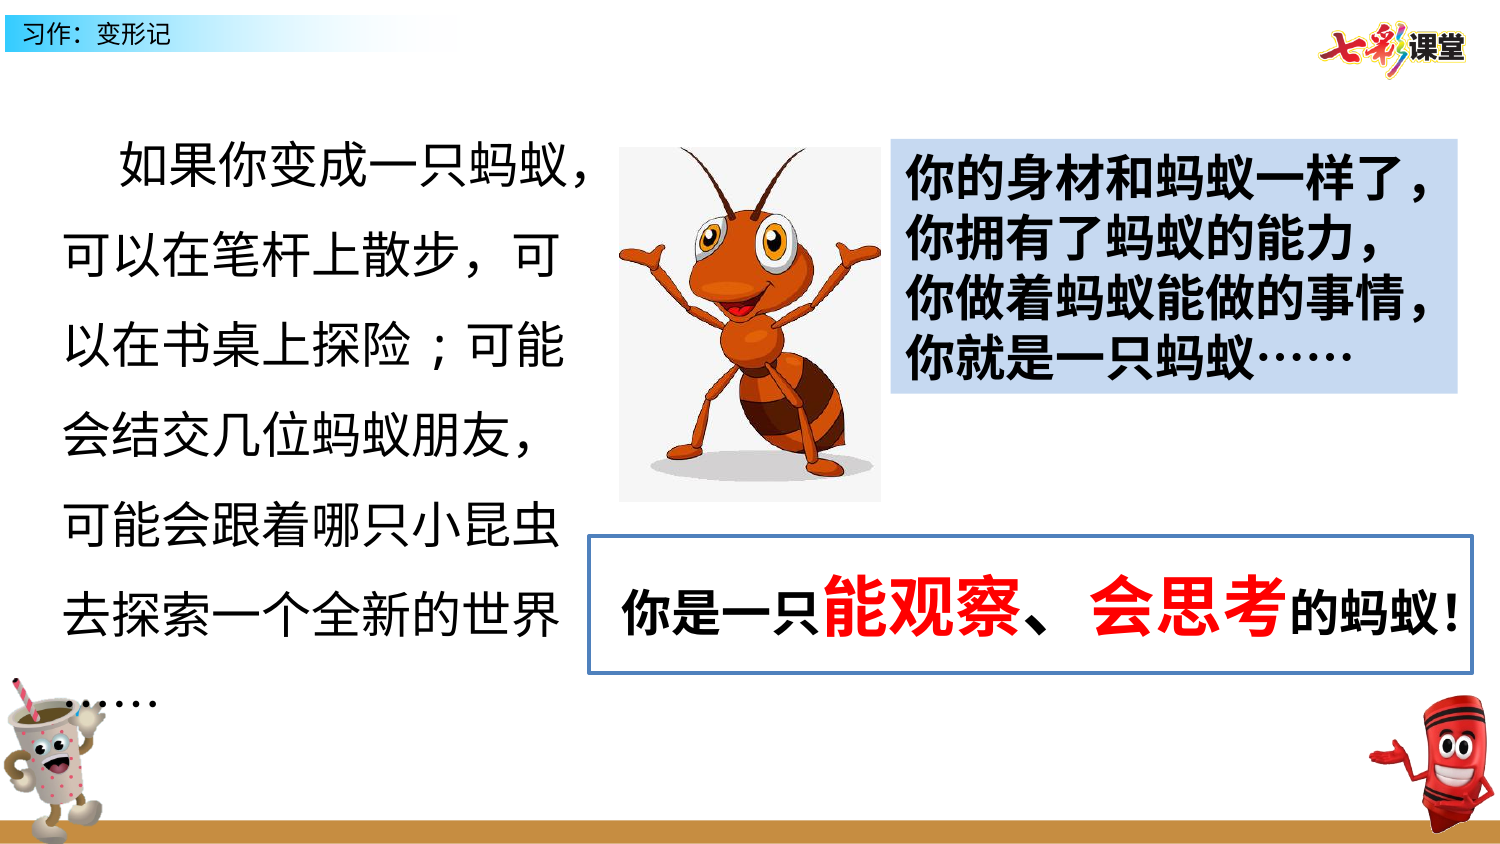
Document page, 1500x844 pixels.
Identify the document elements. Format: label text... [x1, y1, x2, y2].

text_box 你是一只能观察、会思考的蚂蚁！ [614, 534, 1474, 675]
picture [0, 678, 143, 844]
text_box 你的身材和蚂蚁一样了， 你拥有了蚂蚁的能力， 你做着蚂蚁能做的事情， 你就是一只蚂蚁…… [890, 138, 1458, 394]
picture [619, 147, 881, 502]
picture [1316, 20, 1468, 80]
picture [1364, 678, 1500, 844]
text_box 如果你变成一只蚂蚁，可以在笔杆上散步，可以在书桌上探险;可能会结交几位蚂蚁朋友，可能会跟着哪只小昆虫去探索一个全新的世界…… [46, 96, 614, 741]
